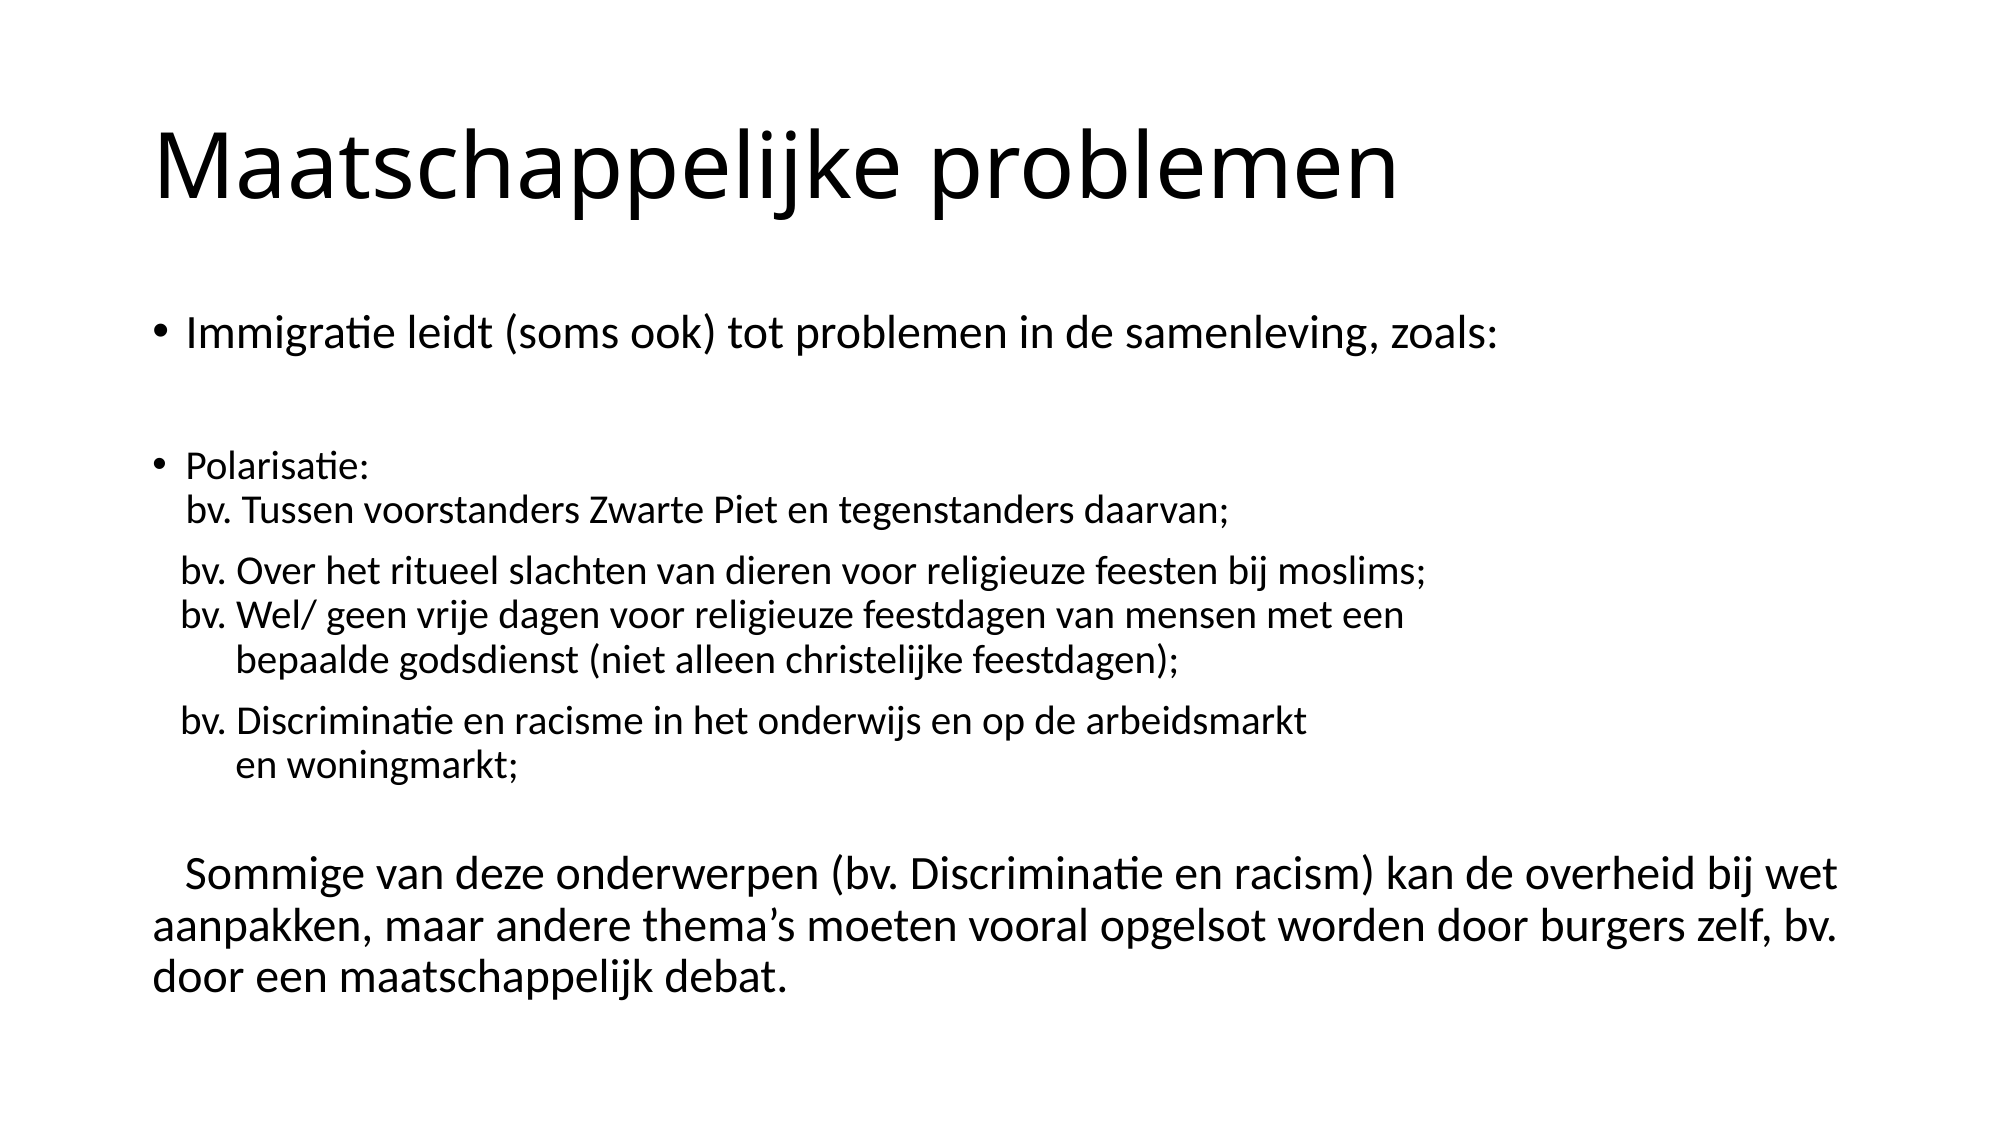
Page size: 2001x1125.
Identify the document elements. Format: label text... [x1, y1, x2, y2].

list Immigratie leidt (soms ook) tot problemen in de samenleving, zoals: Polarisatie: bv. Tussen voorstanders Zwarte Piet en tegenstanders daarvan; bv. Over het ritueel slachten van dieren voor religieuze feesten bij moslims; bv. Wel/ geen vrije dagen voor religieuze feestdagen van mensen met een bepaalde godsdienst (niet alleen christelijke feestdagen); bv. Discriminatie en racisme in het onderwijs en op de arbeidsmarkt en woningmarkt; Sommige van deze onderwerpen (bv. Discriminatie en racism) kan de overheid bij wet aanpakken, maar andere thema’s moeten vooral opgelsot worden door burgers zelf, bv. door een maatschappelijk debat. [137, 299, 1863, 1014]
title Maatschappelijke problemen [137, 59, 1863, 278]
